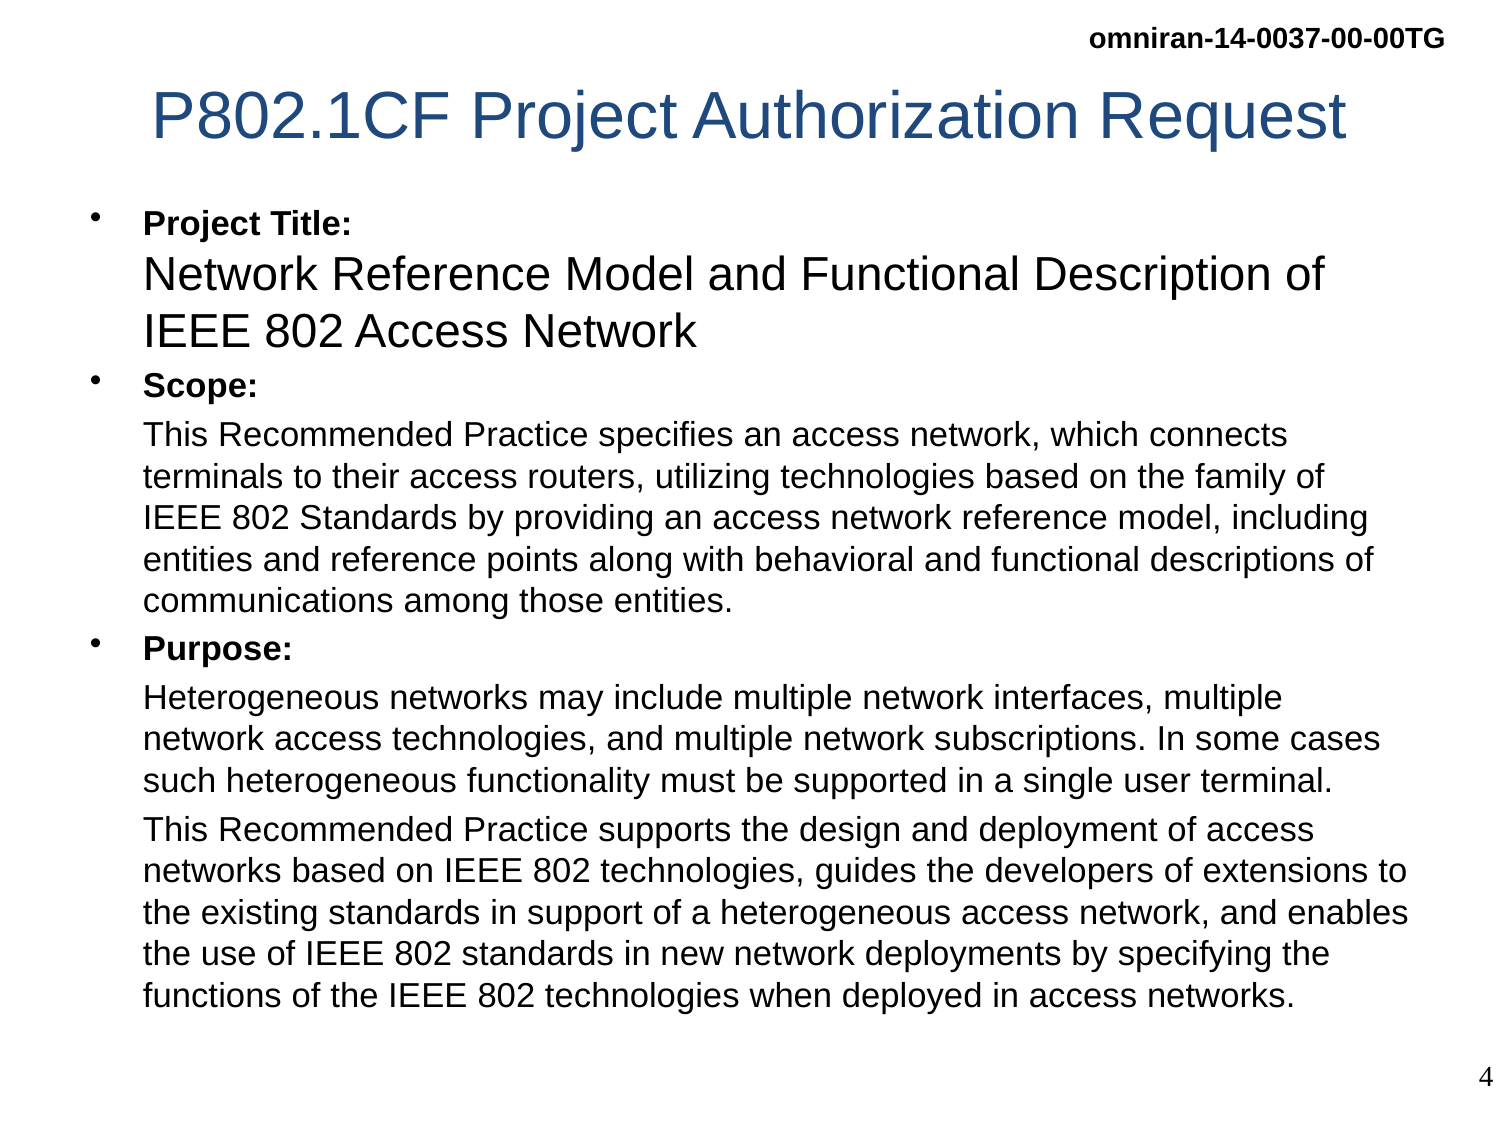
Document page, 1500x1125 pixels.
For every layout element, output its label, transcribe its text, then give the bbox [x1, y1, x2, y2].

list Project Title: Network Reference Model and Functional Description of IEEE 802 Access Network Scope: This Recommended Practice specifies an access network, which connects terminals to their access routers, utilizing technologies based on the family of IEEE 802 Standards by providing an access network reference model, including entities and reference points along with behavioral and functional descriptions of communications among those entities. Purpose: Heterogeneous networks may include multiple network interfaces, multiple network access technologies, and multiple network subscriptions. In some cases such heterogeneous functionality must be supported in a single user terminal. This Recommended Practice supports the design and deployment of access networks based on IEEE 802 technologies, guides the developers of extensions to the existing standards in support of a heterogeneous access network, and enables the use of IEEE 802 standards in new network deployments by specifying the functions of the IEEE 802 technologies when deployed in access networks. [75, 193, 1425, 1050]
title P802.1CF Project Authorization Request [75, 45, 1425, 179]
